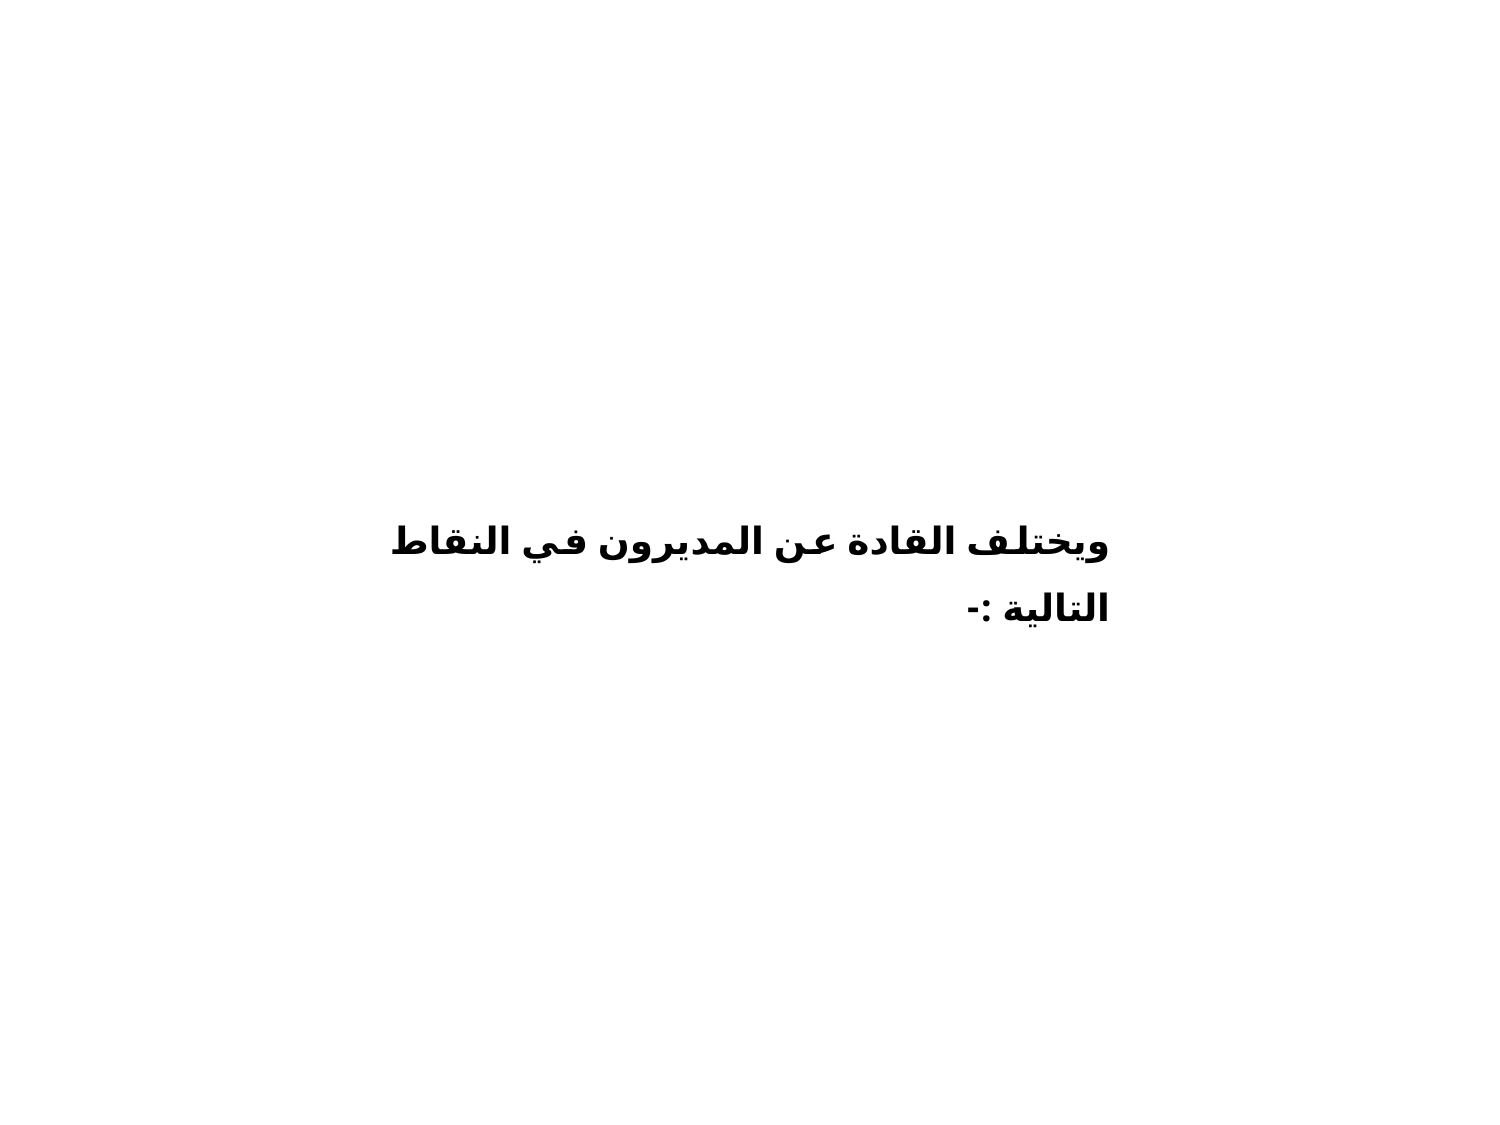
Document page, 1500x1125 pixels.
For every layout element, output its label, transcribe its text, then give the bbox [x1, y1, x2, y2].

text_box ويختلف القادة عن المديرون في النقاط التالية :- [374, 486, 1125, 704]
